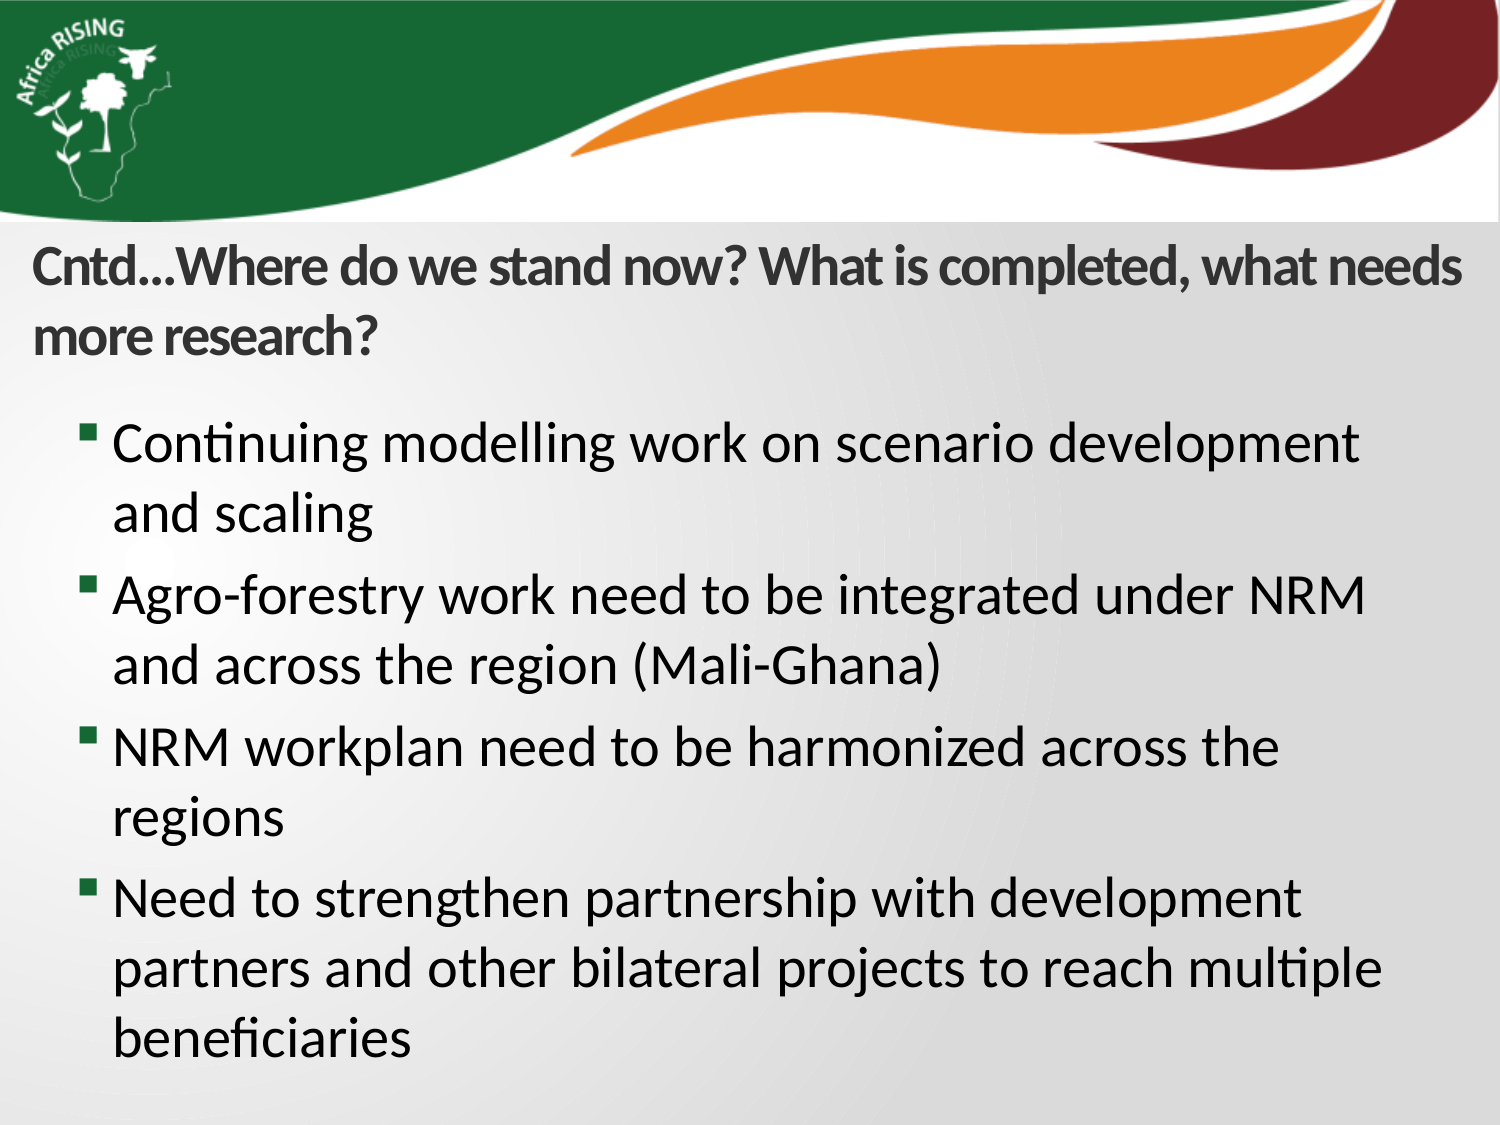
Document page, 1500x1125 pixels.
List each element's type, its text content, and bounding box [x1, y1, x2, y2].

title Cntd…Where do we stand now? What is completed, what needs more research? [17, 219, 1483, 350]
list Continuing modelling work on scenario development and scaling Agro-forestry work need to be integrated under NRM and across the region (Mali-Ghana) NRM workplan need to be harmonized across the regions Need to strengthen partnership with development partners and other bilateral projects to reach multiple beneficiaries [41, 397, 1447, 1094]
picture [0, 0, 1499, 222]
